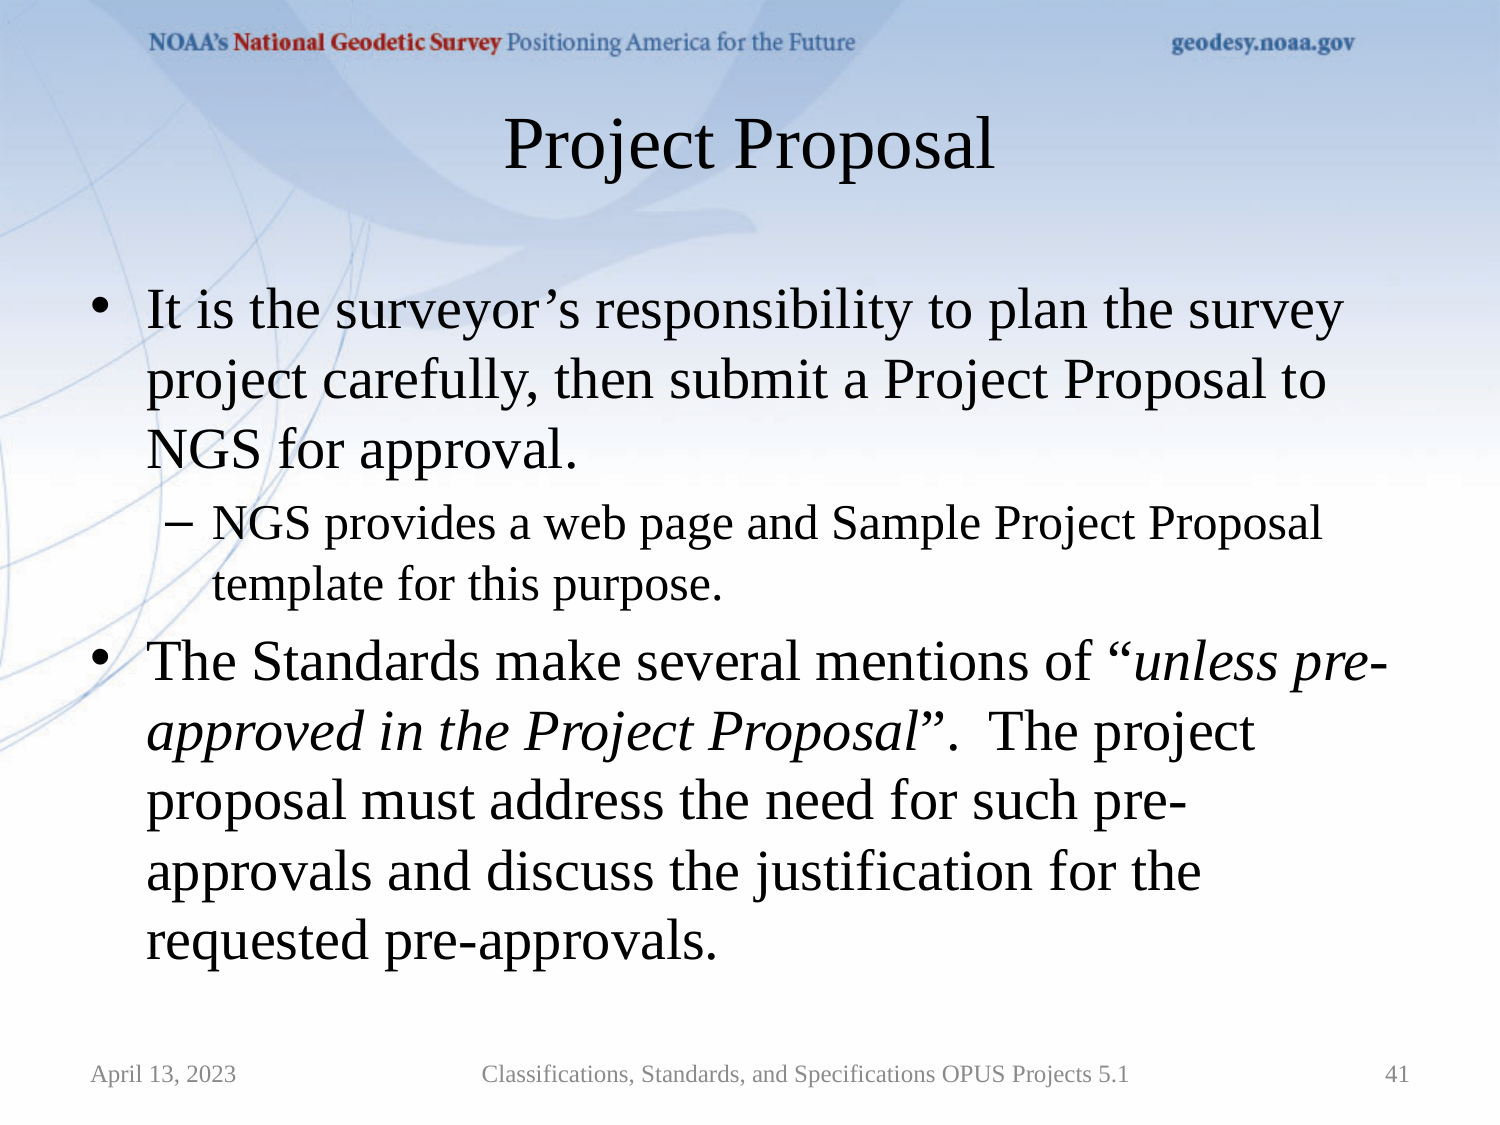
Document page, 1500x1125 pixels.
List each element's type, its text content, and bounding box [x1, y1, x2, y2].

picture [0, 0, 1500, 1125]
title Project Proposal [75, 45, 1425, 233]
footer Classifications, Standards, and Specifications OPUS Projects 5.1 [345, 1042, 1267, 1103]
slide_number 41 [1307, 1042, 1425, 1103]
list It is the surveyor’s responsibility to plan the survey project carefully, then submit a Project Proposal to NGS for approval. NGS provides a web page and Sample Project Proposal template for this purpose. The Standards make several mentions of “unless pre-approved in the Project Proposal”. The project proposal must address the need for such pre-approvals and discuss the justification for the requested pre-approvals. [75, 262, 1425, 1005]
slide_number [75, 1042, 286, 1103]
